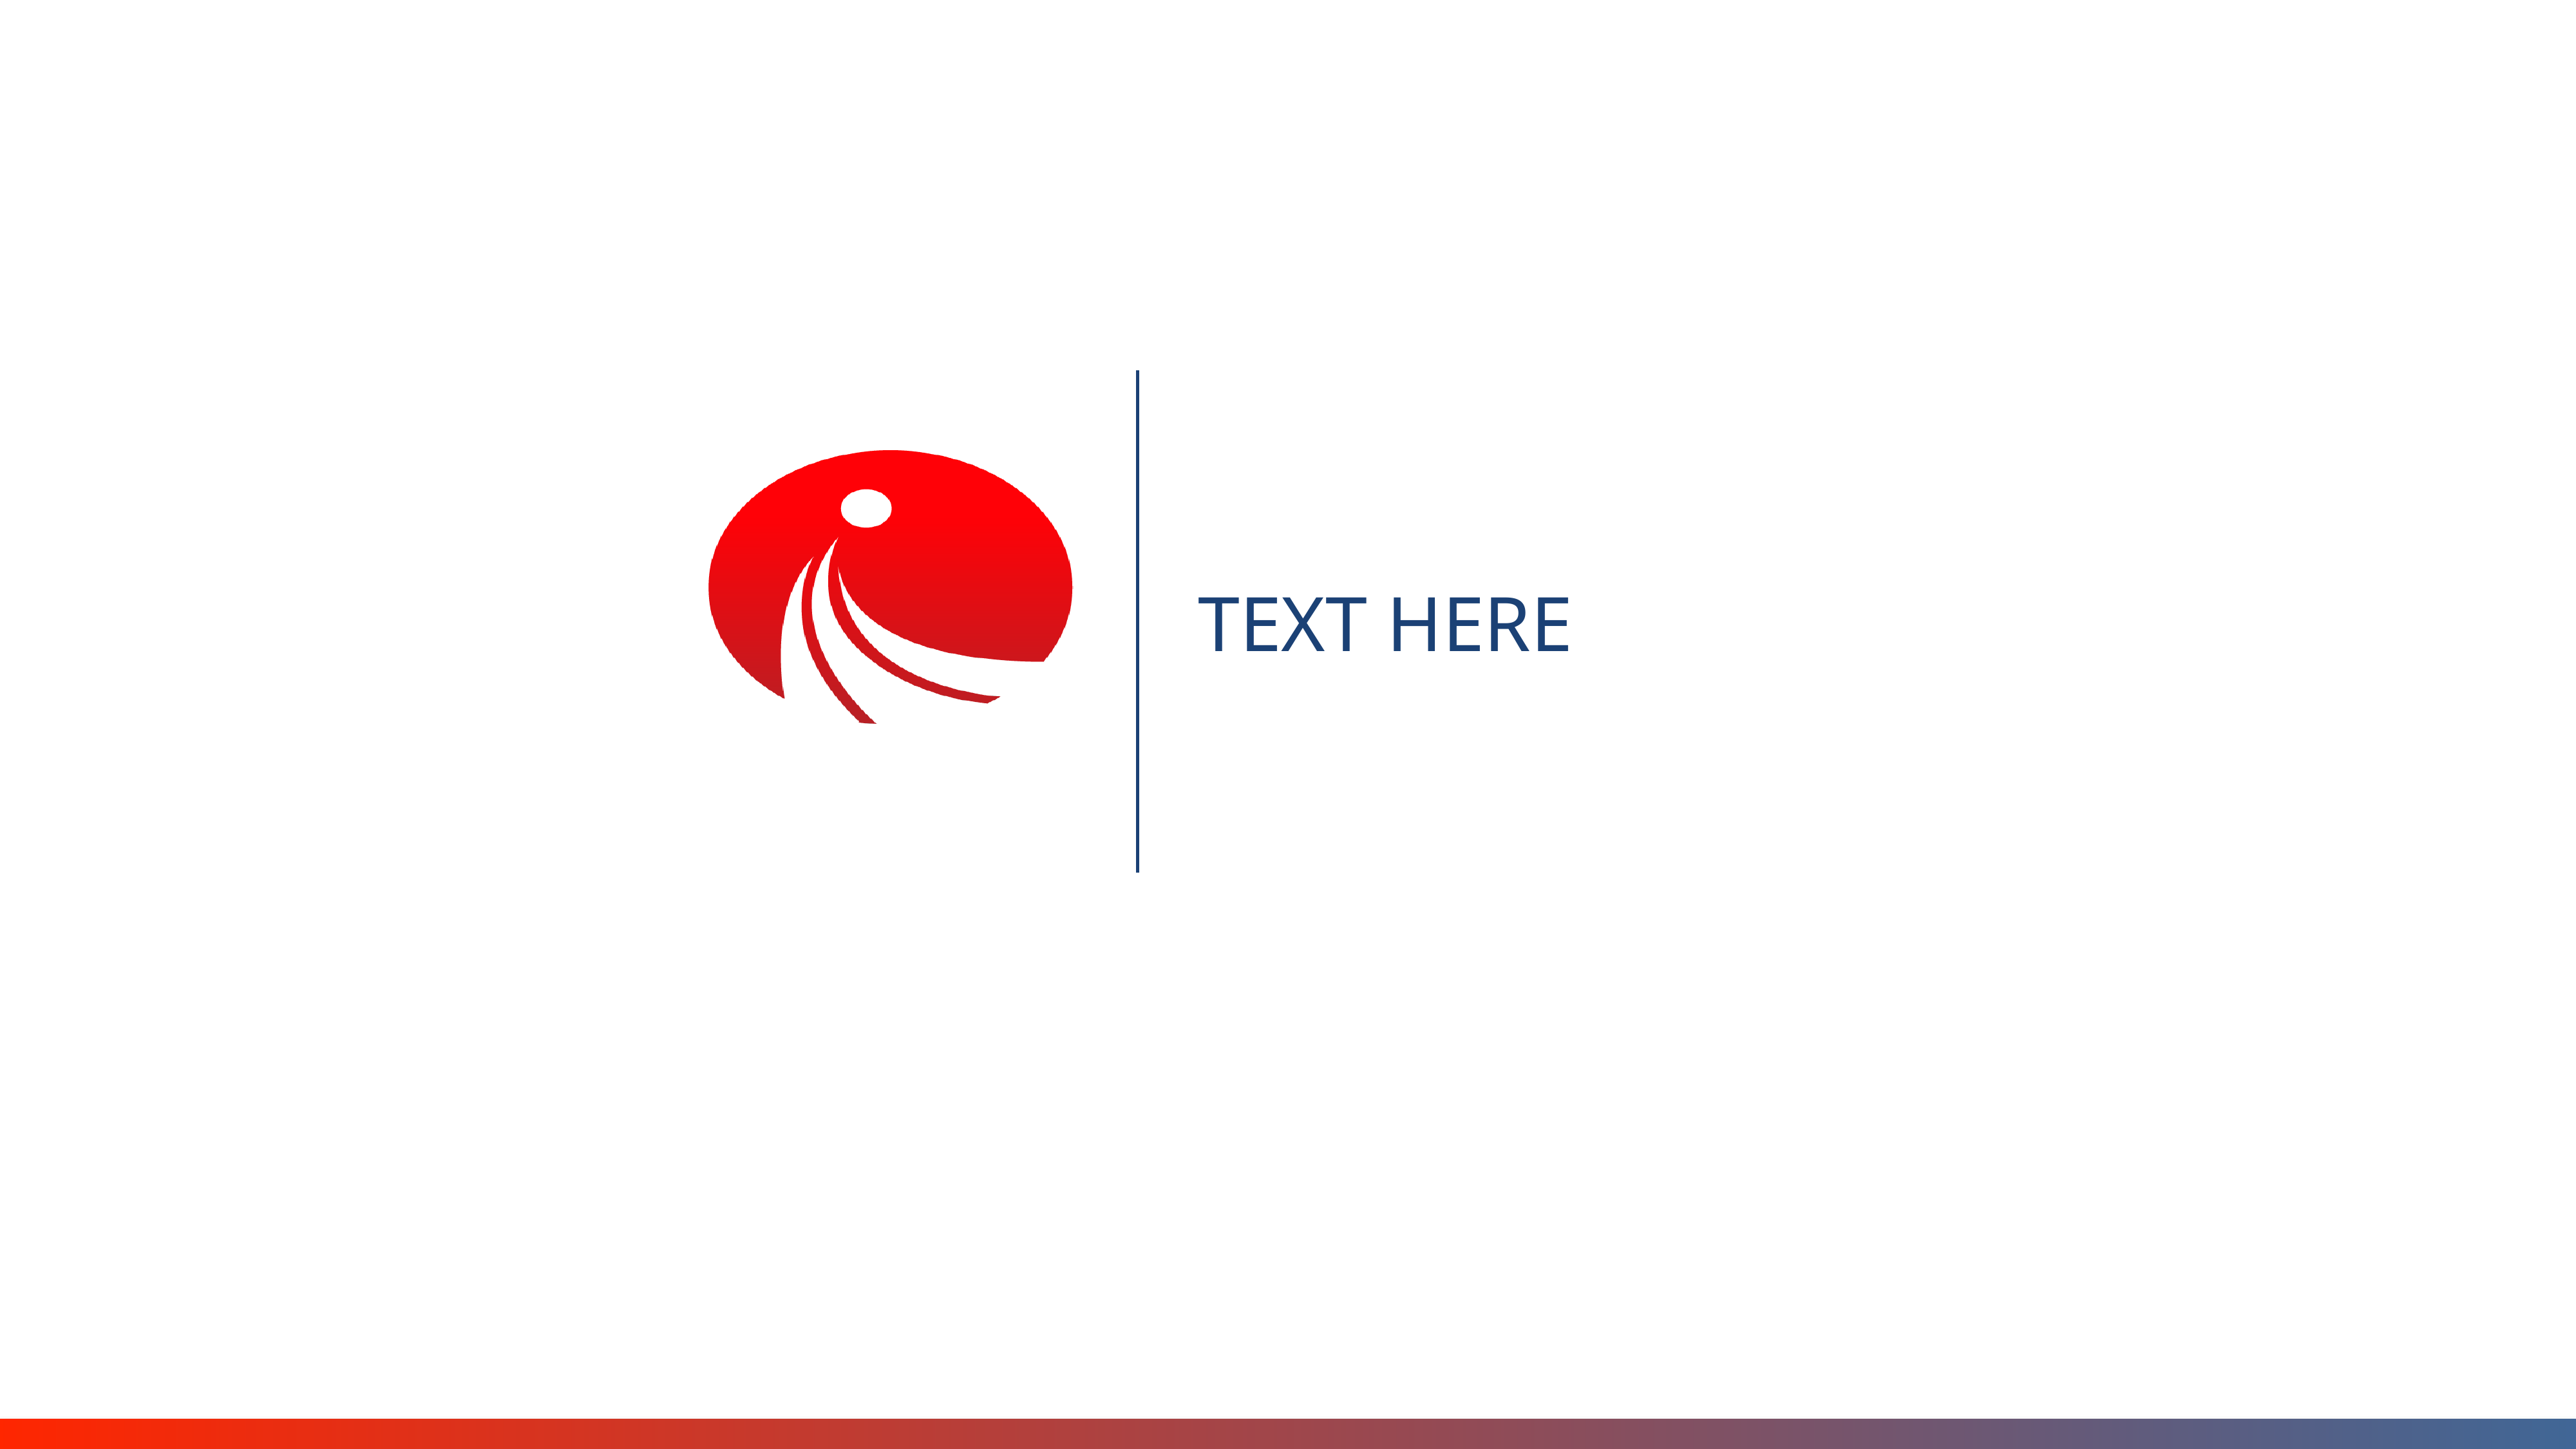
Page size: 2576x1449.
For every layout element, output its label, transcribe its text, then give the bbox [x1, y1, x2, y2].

picture [708, 450, 1074, 724]
slide_number 2 [1846, 1342, 2448, 1421]
title TEXT HERE [1193, 347, 2405, 895]
